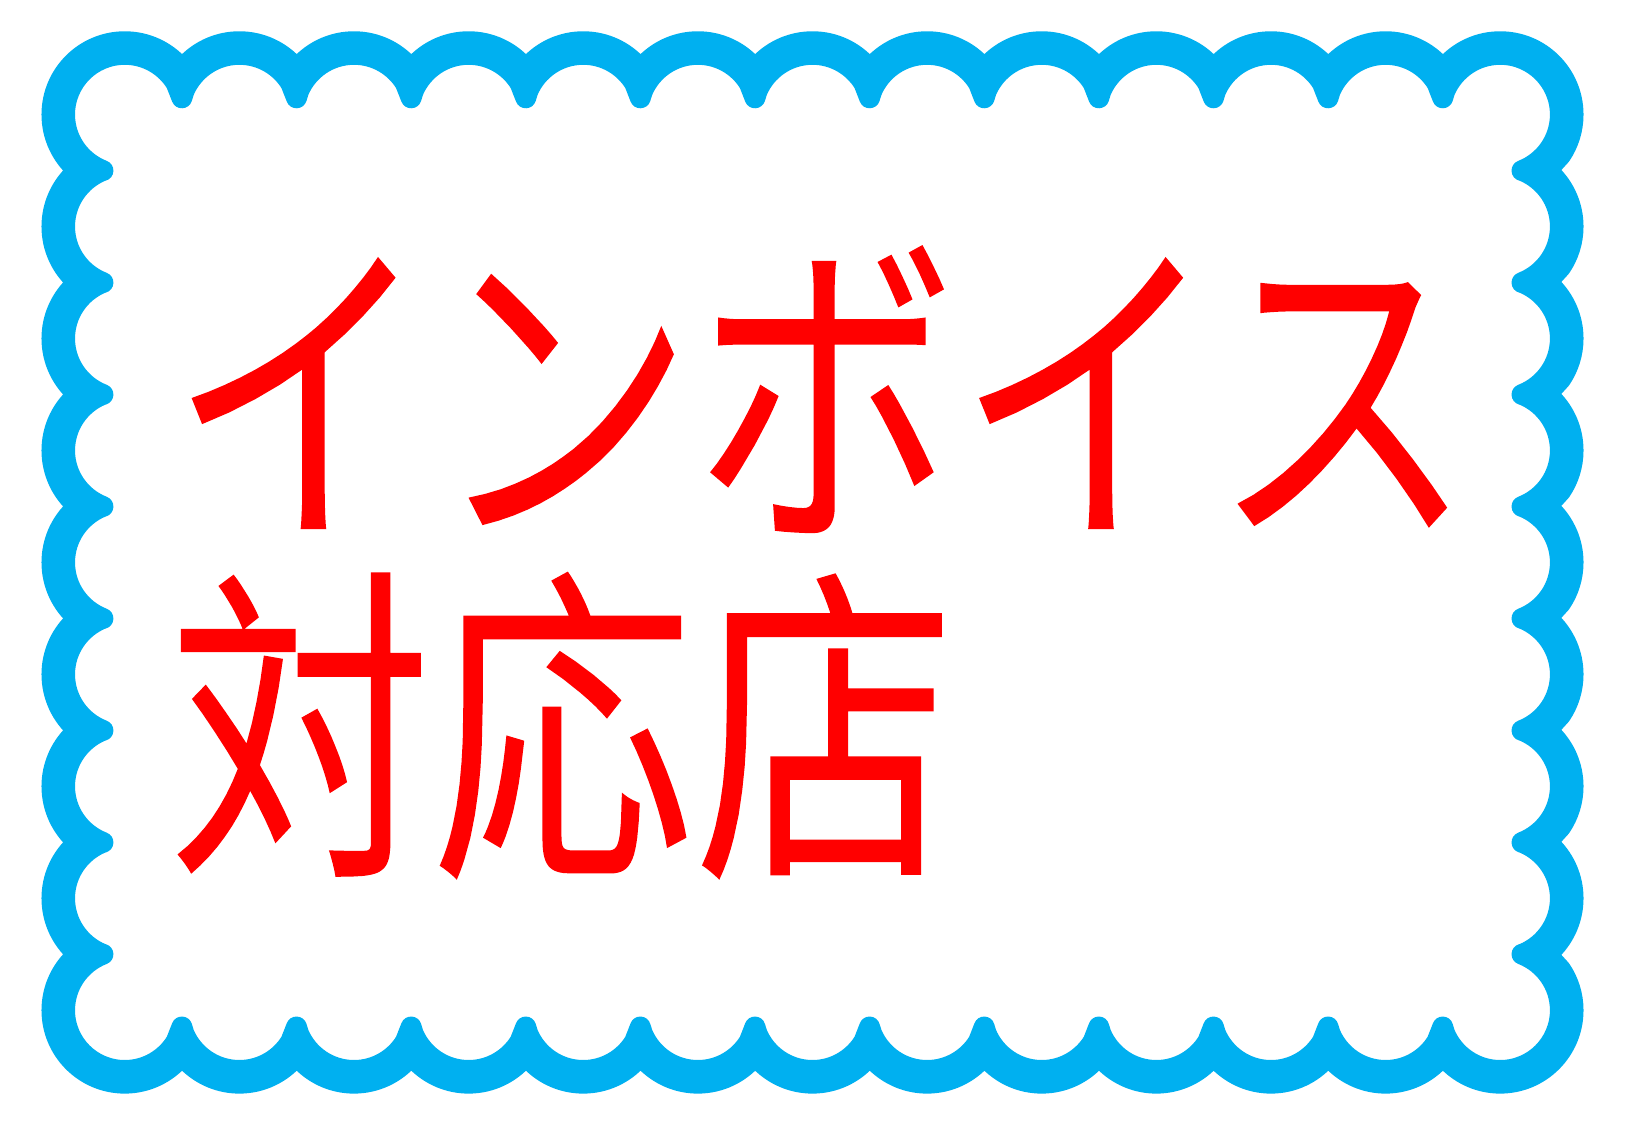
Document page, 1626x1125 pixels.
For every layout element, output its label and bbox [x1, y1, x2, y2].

text_box [49, 39, 1576, 1086]
